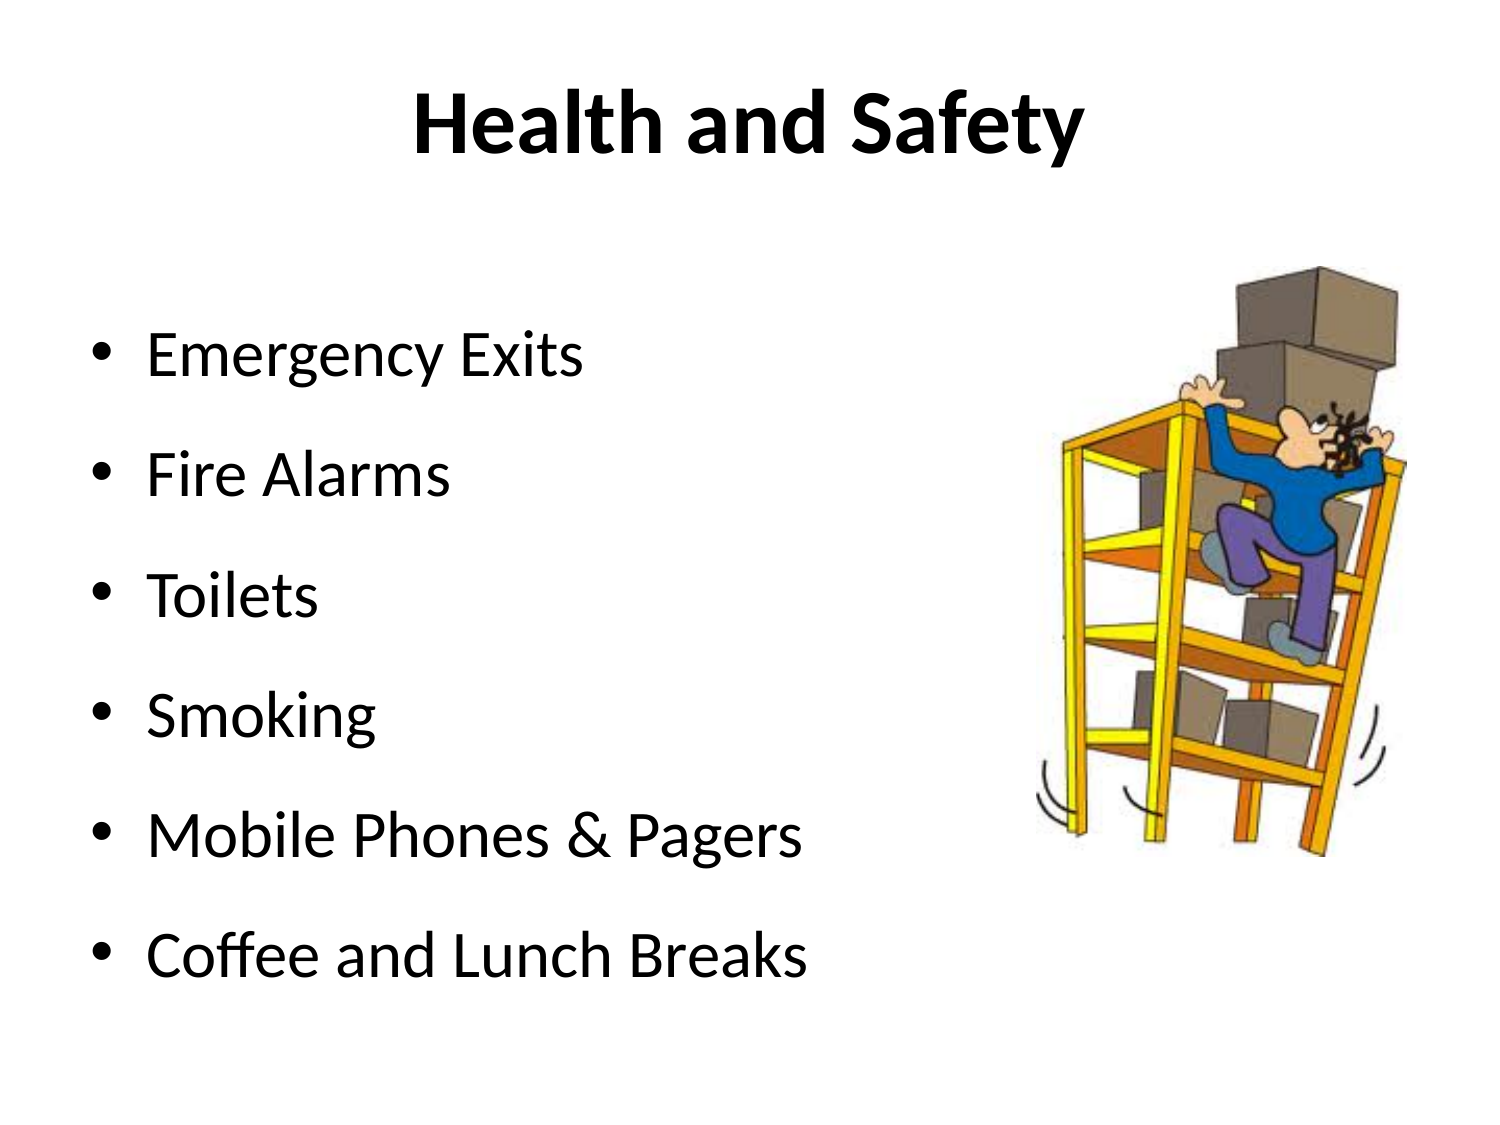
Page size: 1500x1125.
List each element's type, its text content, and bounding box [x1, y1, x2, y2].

picture [1035, 266, 1408, 857]
list Emergency Exits Fire Alarms Toilets Smoking Mobile Phones & Pagers Coffee and Lunch Breaks [75, 262, 1425, 1005]
title Health and Safety [75, 45, 1425, 188]
